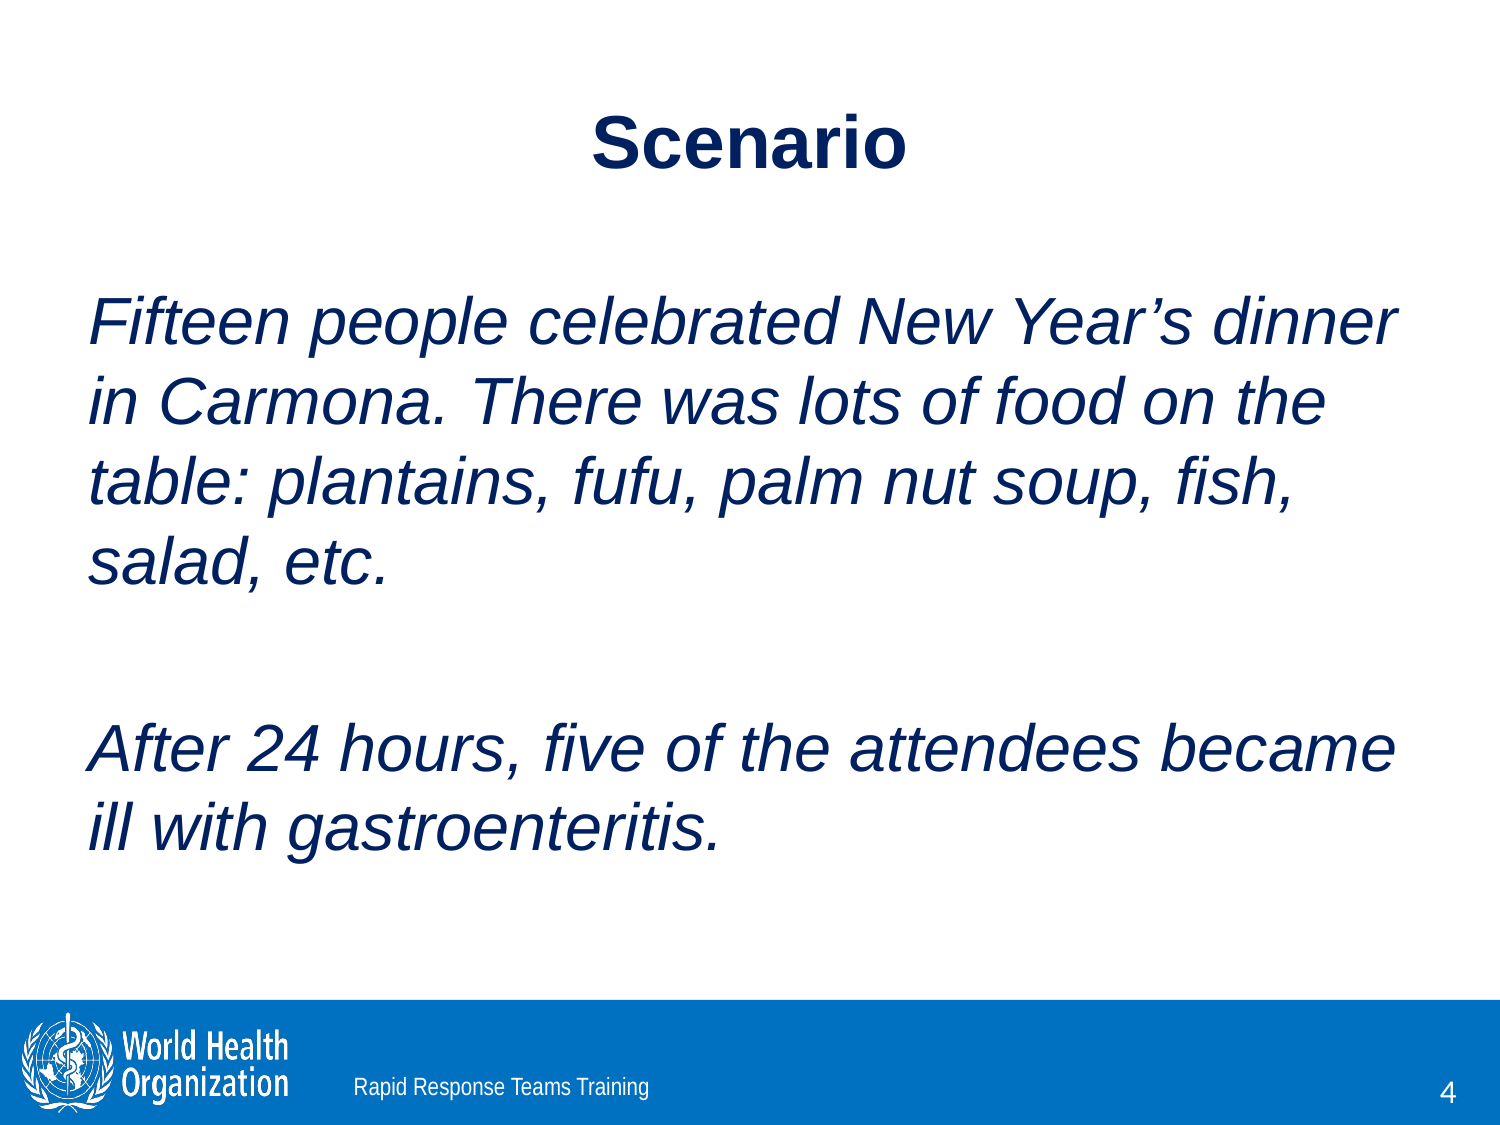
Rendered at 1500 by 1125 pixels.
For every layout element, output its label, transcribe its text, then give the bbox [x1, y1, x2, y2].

title Scenario [75, 45, 1425, 233]
picture [21, 1012, 288, 1113]
list Fifteen people celebrated New Year’s dinner in Carmona. There was lots of food on the table: plantains, fufu, palm nut soup, fish, salad, etc. After 24 hours, five of the attendees became ill with gastroenteritis. [73, 270, 1424, 965]
